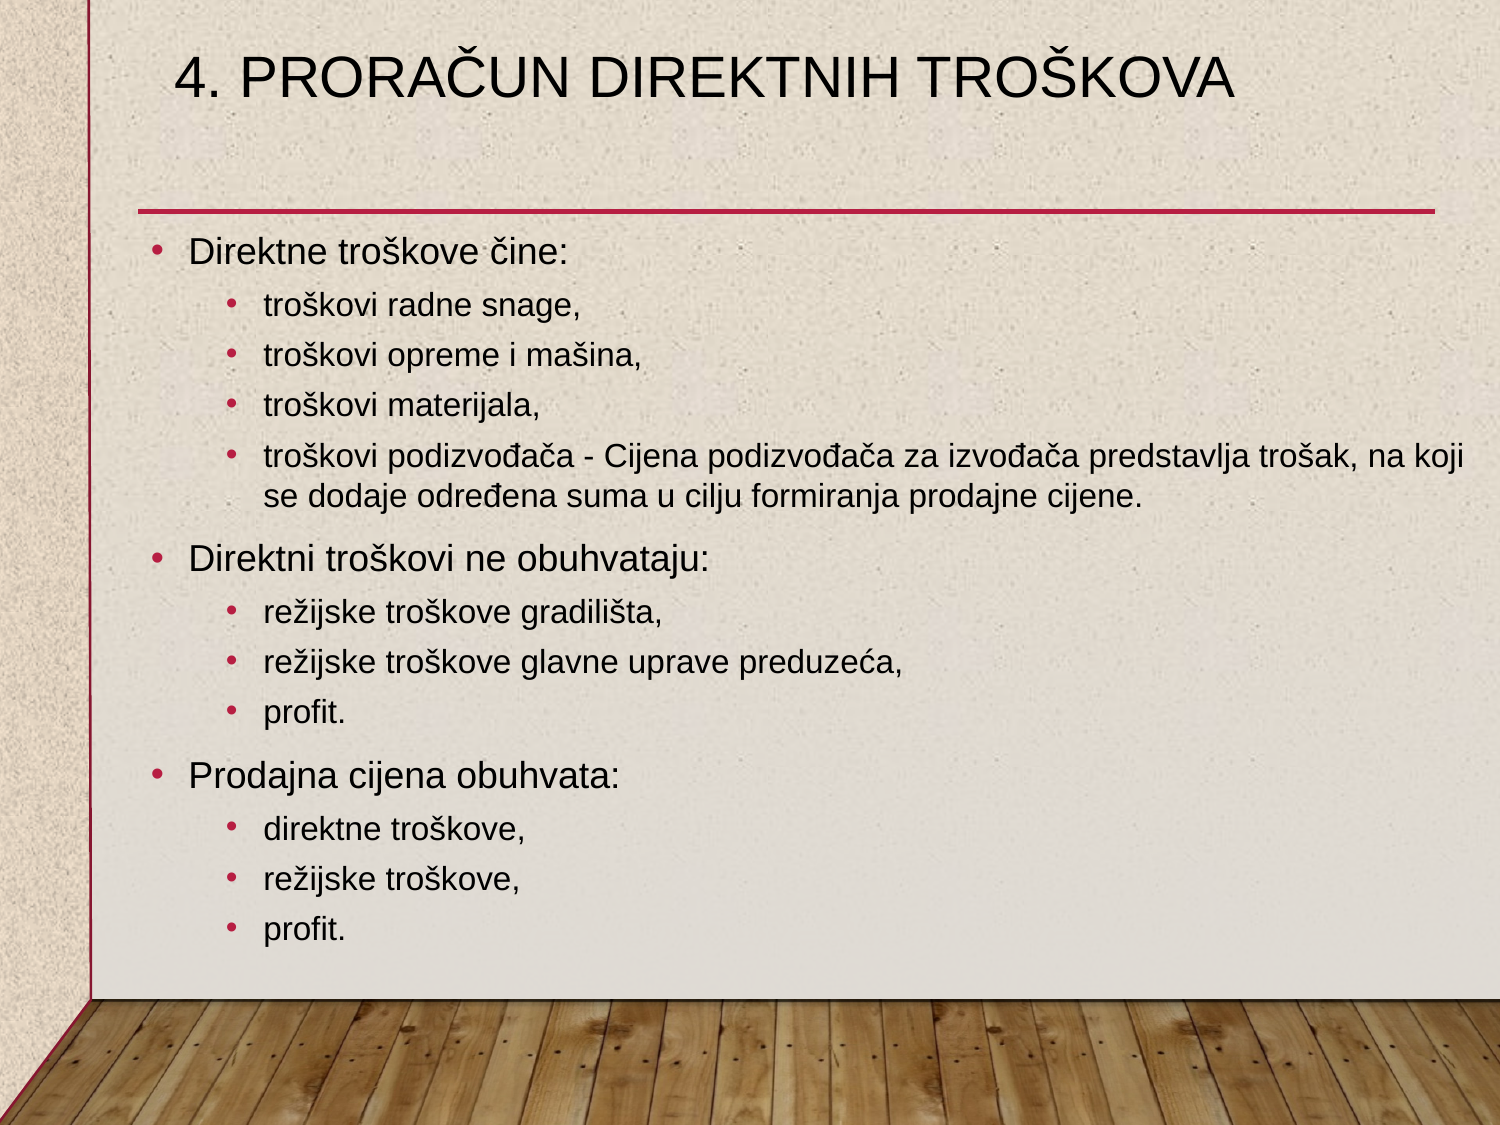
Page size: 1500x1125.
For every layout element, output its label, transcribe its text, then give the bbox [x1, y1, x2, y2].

picture [0, 999, 1500, 1125]
title 4. proračun direktnih troškova [159, 32, 1412, 205]
list Direktne troškove čine: troškovi radne snage, troškovi opreme i mašina, troškovi materijala, troškovi podizvođača - Cijena podizvođača za izvođača predstavlja trošak, na koji se dodaje određena suma u cilju formiranja prodajne cijene. Direktni troškovi ne obuhvataju: režijske troškove gradilišta, režijske troškove glavne uprave preduzeća, profit. Prodajna cijena obuhvata: direktne troškove, režijske troškove, profit. [135, 219, 1500, 976]
picture [91, 0, 1500, 395]
